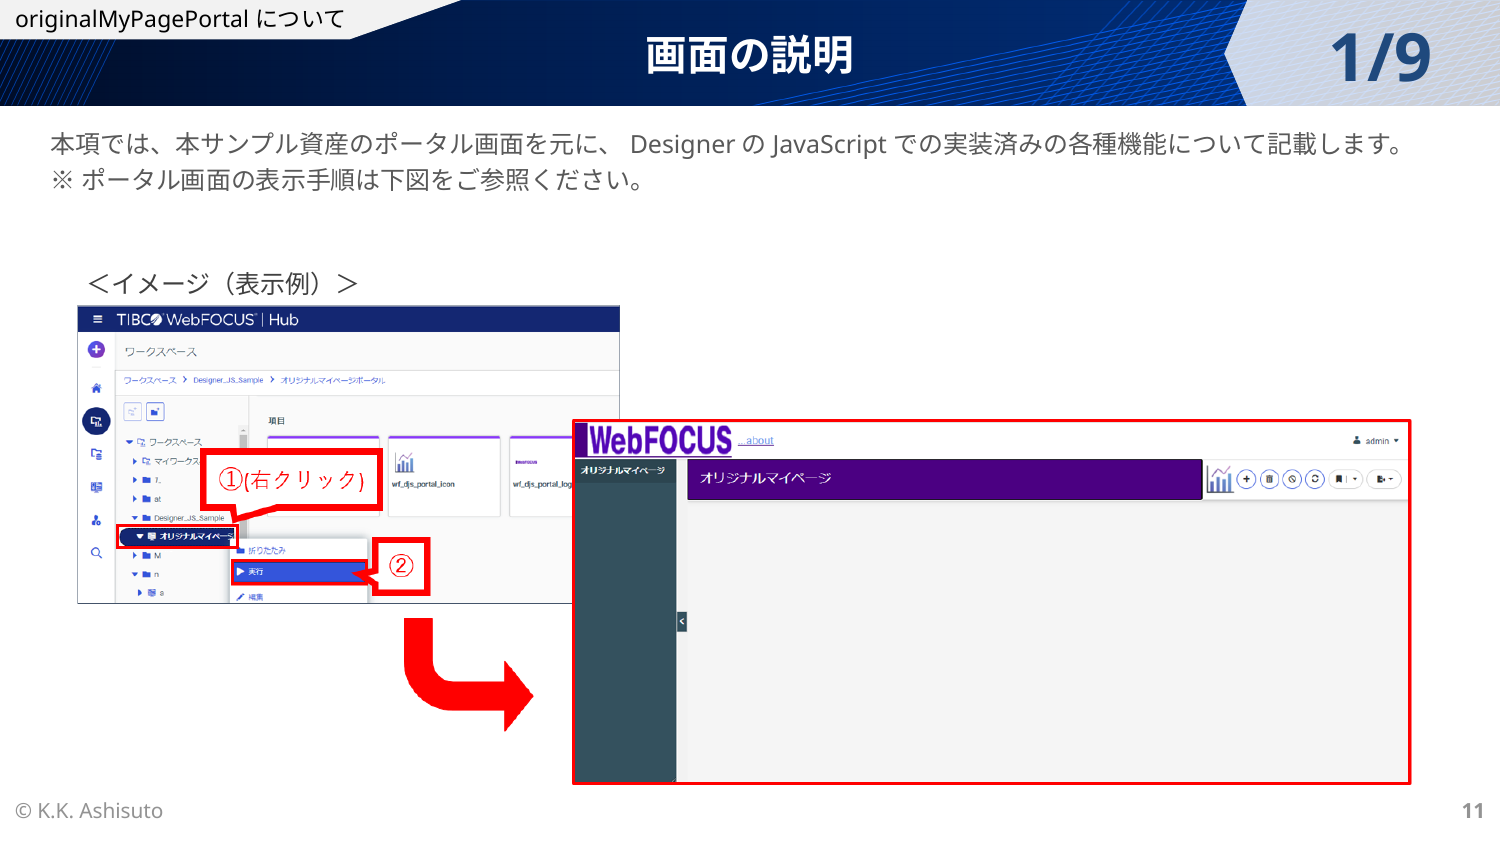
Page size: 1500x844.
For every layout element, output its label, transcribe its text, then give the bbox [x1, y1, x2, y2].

slide_number 11 [1409, 790, 1500, 836]
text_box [71, 254, 1416, 789]
footer © K.K. Ashisuto [0, 790, 402, 836]
list 本項では、本サンプル資産のポータル画面を元に、DesignerのJavaScriptでの実装済みの各種機能について記載します。 ※ポータル画面の表示手順は下図をご参照ください。 [35, 114, 1465, 304]
text_box originalMyPagePortalについて [0, 0, 462, 40]
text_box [1223, 0, 1500, 108]
text_box 画面の説明 [0, 1, 1220, 106]
